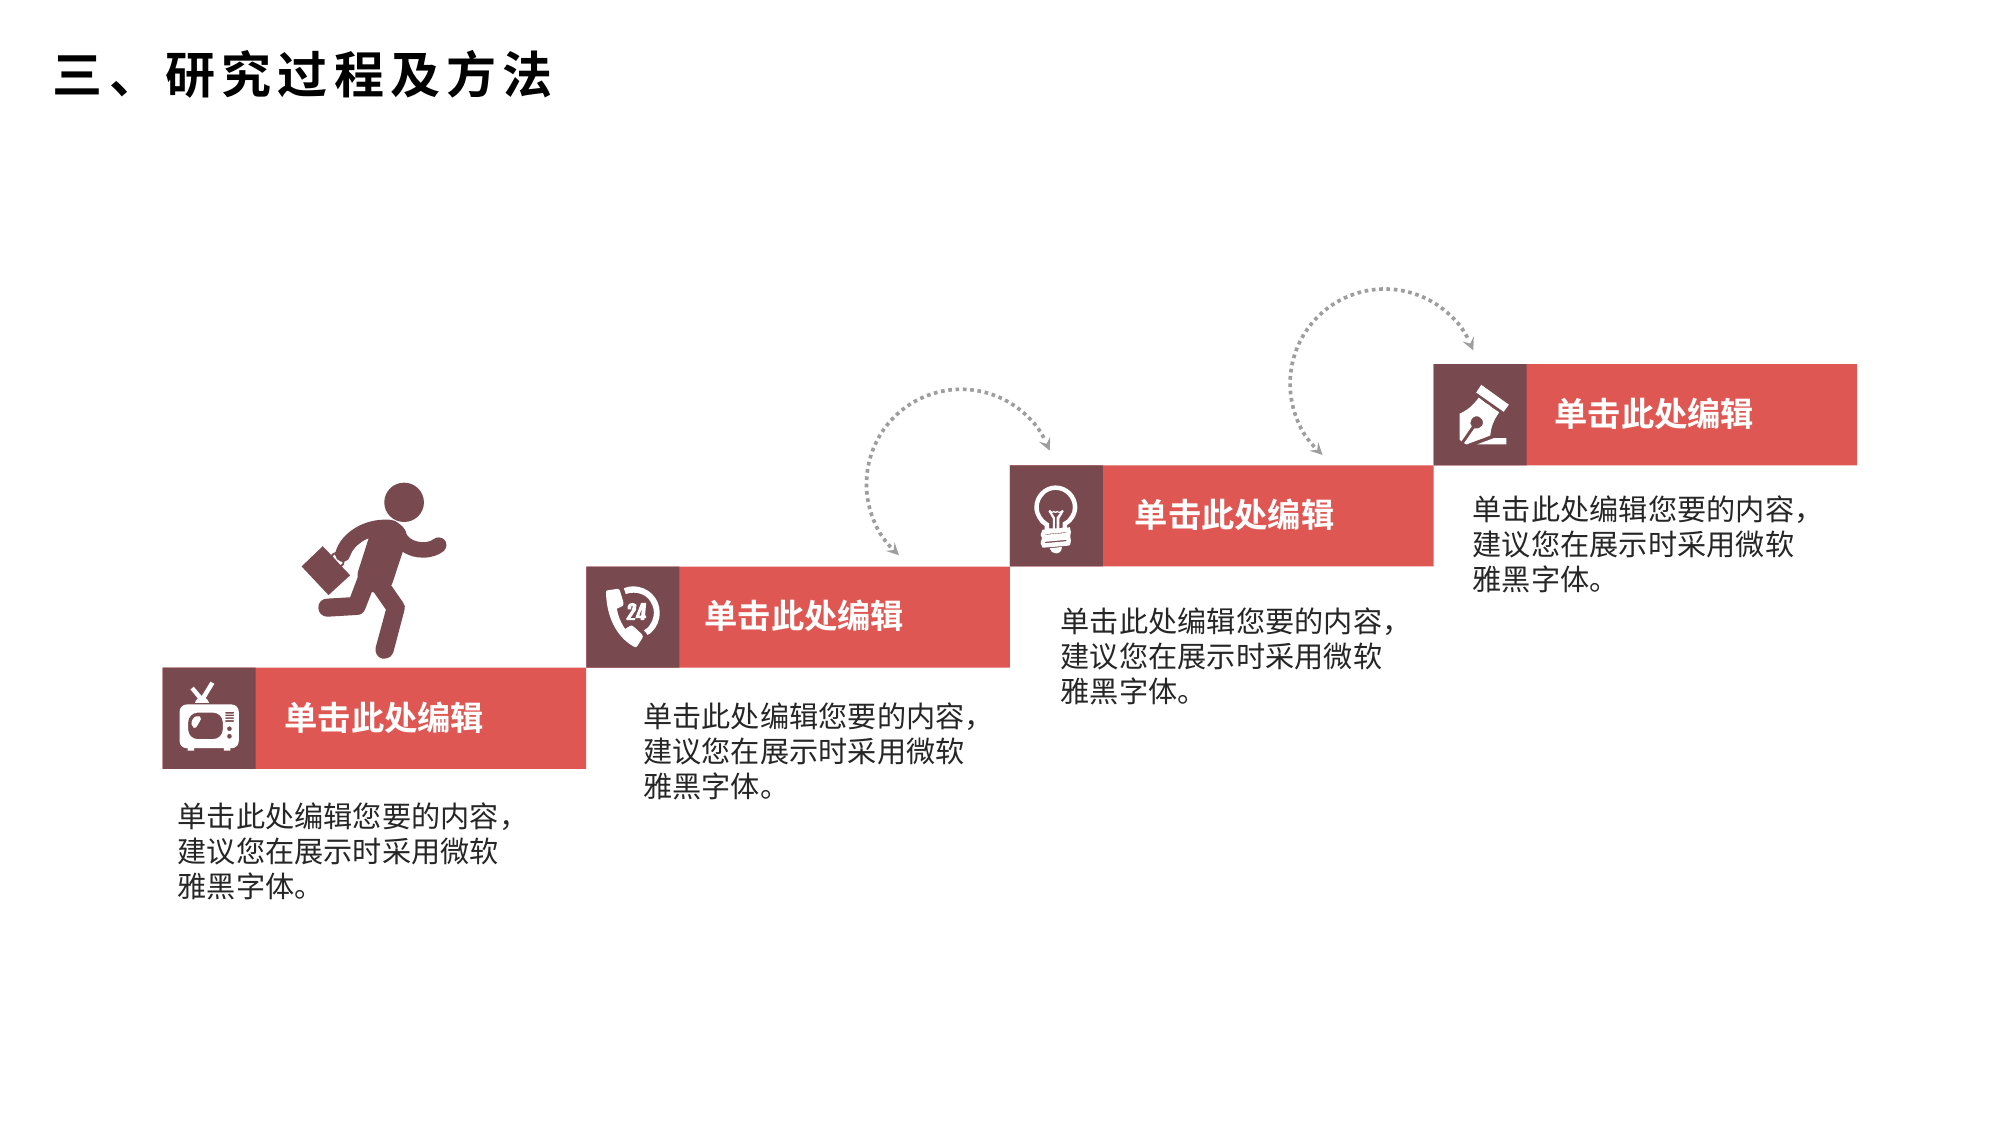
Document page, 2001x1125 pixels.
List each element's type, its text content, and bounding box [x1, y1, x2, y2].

text_box [190, 681, 215, 703]
text_box [1009, 464, 1104, 567]
text_box [1034, 485, 1078, 554]
text_box [179, 704, 239, 751]
text_box 单击此处编辑您要的内容，建议您在展示时采用微软雅黑字体。 [162, 790, 539, 911]
text_box [585, 565, 680, 669]
text_box 单击此处编辑 [1539, 385, 1770, 441]
text_box [1289, 288, 1474, 455]
text_box [1104, 464, 1435, 567]
text_box 单击此处编辑 [270, 689, 500, 745]
text_box [865, 388, 1051, 556]
text_box [1476, 384, 1509, 412]
text_box [1476, 438, 1507, 445]
text_box 单击此处编辑您要的内容，建议您在展示时采用微软雅黑字体。 [1045, 595, 1422, 716]
text_box 单击此处编辑 [1120, 487, 1350, 542]
text_box 单击此处编辑 [690, 588, 920, 643]
text_box 单击此处编辑您要的内容，建议您在展示时采用微软雅黑字体。 [1457, 483, 1835, 604]
text_box [1433, 363, 1528, 466]
text_box [680, 565, 1011, 669]
text_box [1459, 397, 1500, 445]
text_box [1528, 363, 1858, 466]
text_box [301, 482, 448, 659]
text_box [162, 667, 257, 770]
text_box [257, 667, 587, 770]
text_box 单击此处编辑您要的内容，建议您在展示时采用微软雅黑字体。 [628, 691, 1005, 811]
text_box [623, 586, 660, 635]
text_box [606, 588, 643, 648]
text_box 三、研究过程及方法 [38, 35, 631, 111]
